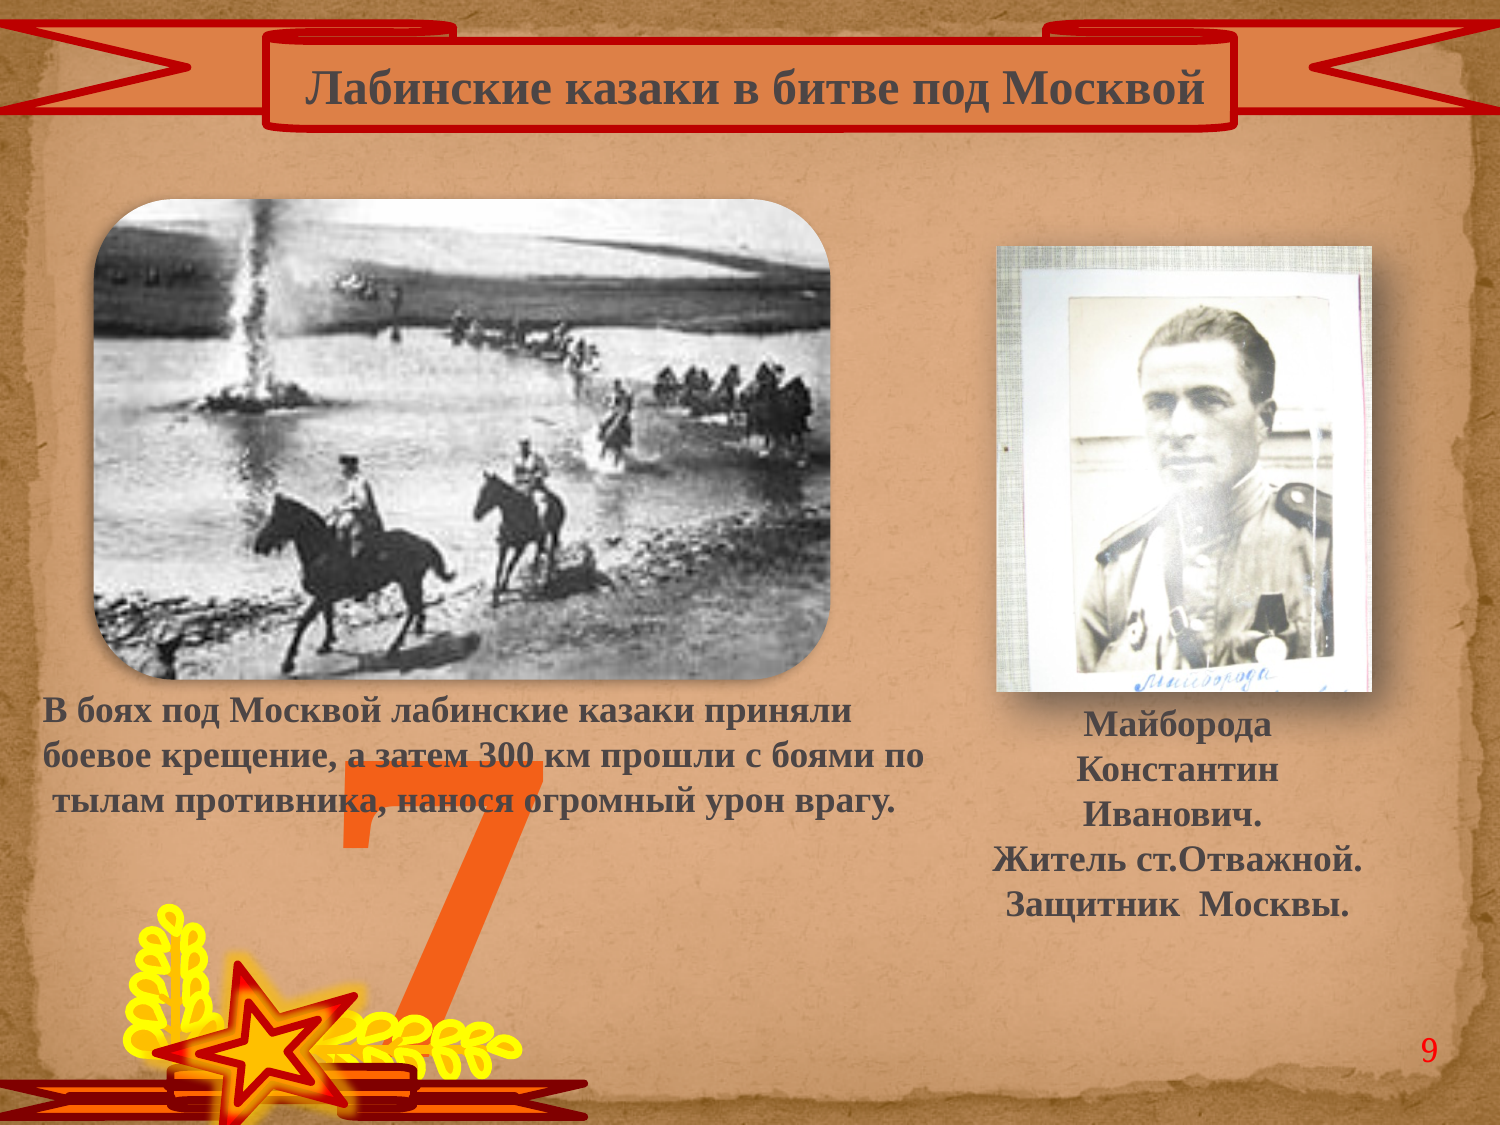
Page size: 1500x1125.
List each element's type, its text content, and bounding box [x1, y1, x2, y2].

text_box Майборода Константин Иванович. Житель ст.Отважной. Защитник Москвы. [972, 691, 1383, 932]
picture [961, 246, 1407, 691]
picture [93, 199, 831, 680]
slide_number 9 [1379, 1014, 1480, 1089]
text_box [0, 635, 680, 1125]
text_box В боях под Москвой лабинские казаки приняли боевое крещение, а затем 300 км прошли с боями по тылам противника, нанося огромный урон врагу. [685, 677, 941, 828]
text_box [0, 23, 1500, 129]
